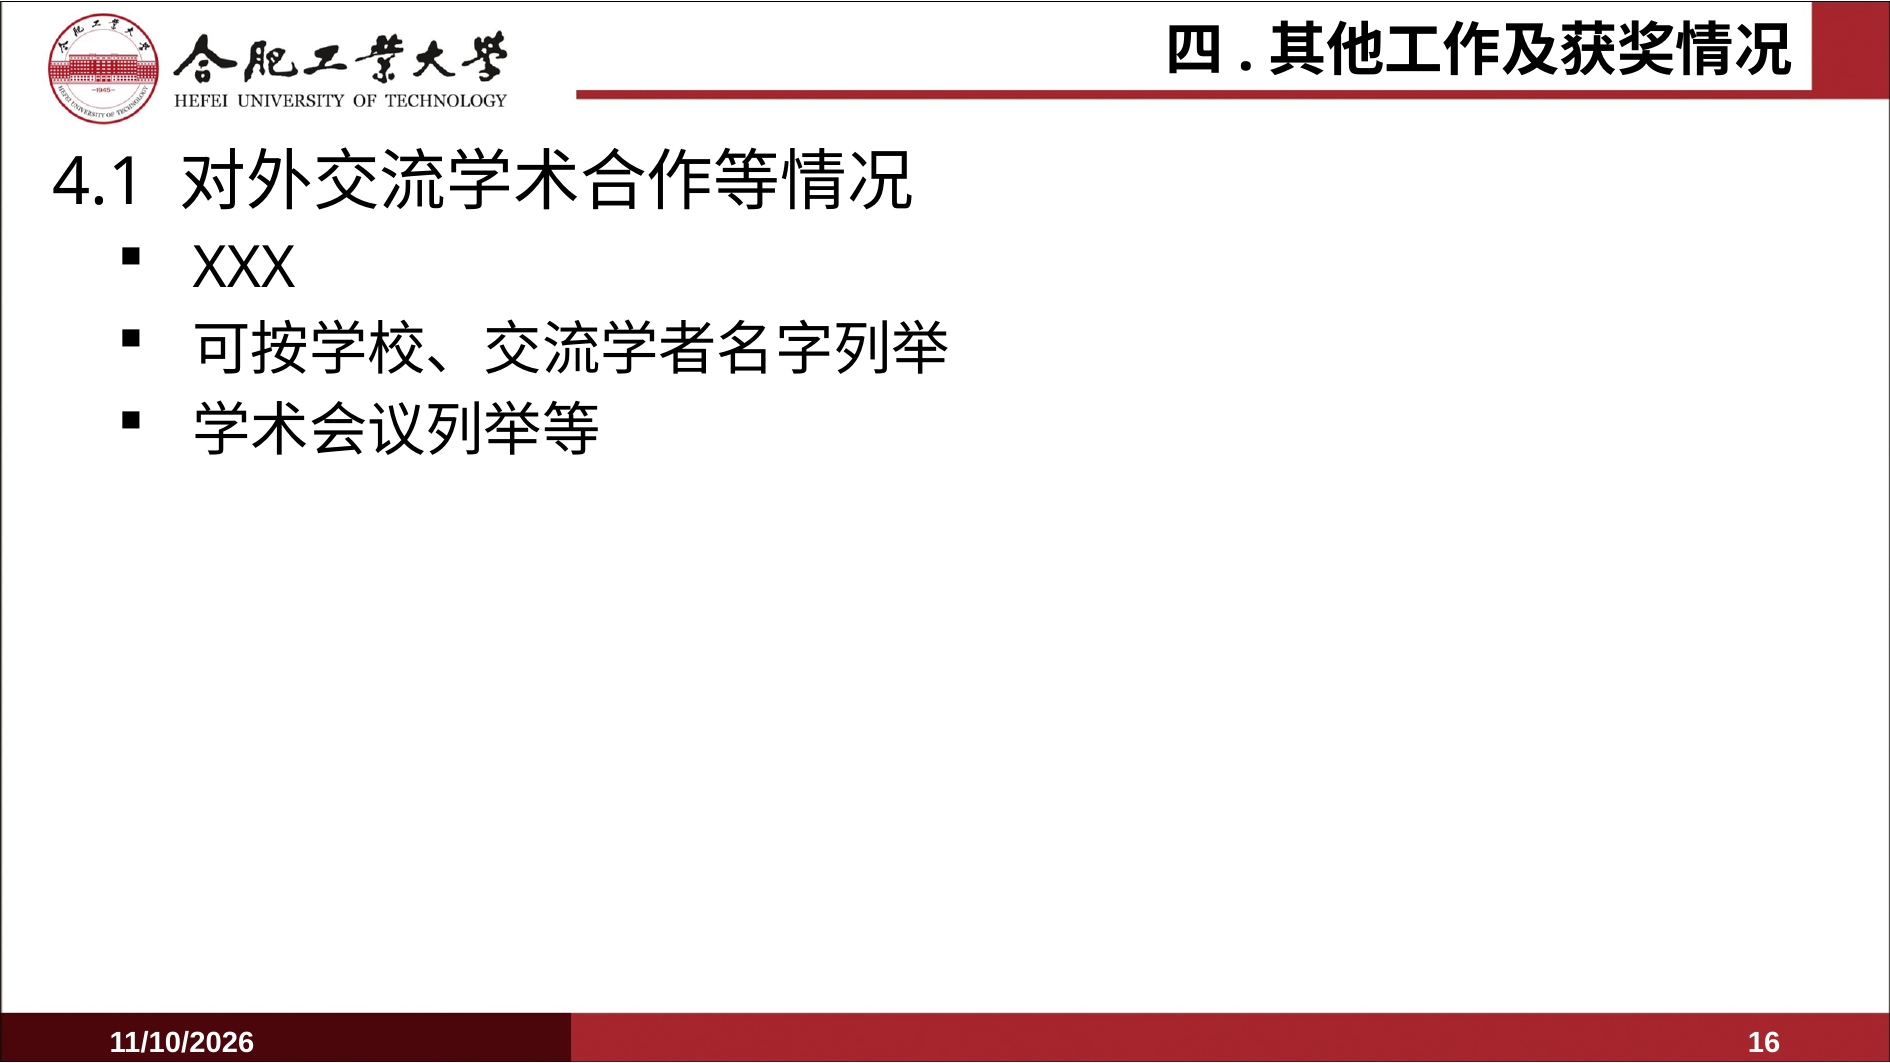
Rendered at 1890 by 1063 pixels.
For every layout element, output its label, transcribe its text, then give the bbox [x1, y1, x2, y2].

picture [0, 1, 1890, 1062]
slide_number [94, 1015, 536, 1063]
title 四.其他工作及获奖情况 [587, 0, 1808, 95]
slide_number 15 [1354, 1015, 1796, 1063]
list 4.1 对外交流学术合作等情况 XXX 可按学校、交流学者名字列举 学术会议列举等 [37, 129, 1838, 981]
